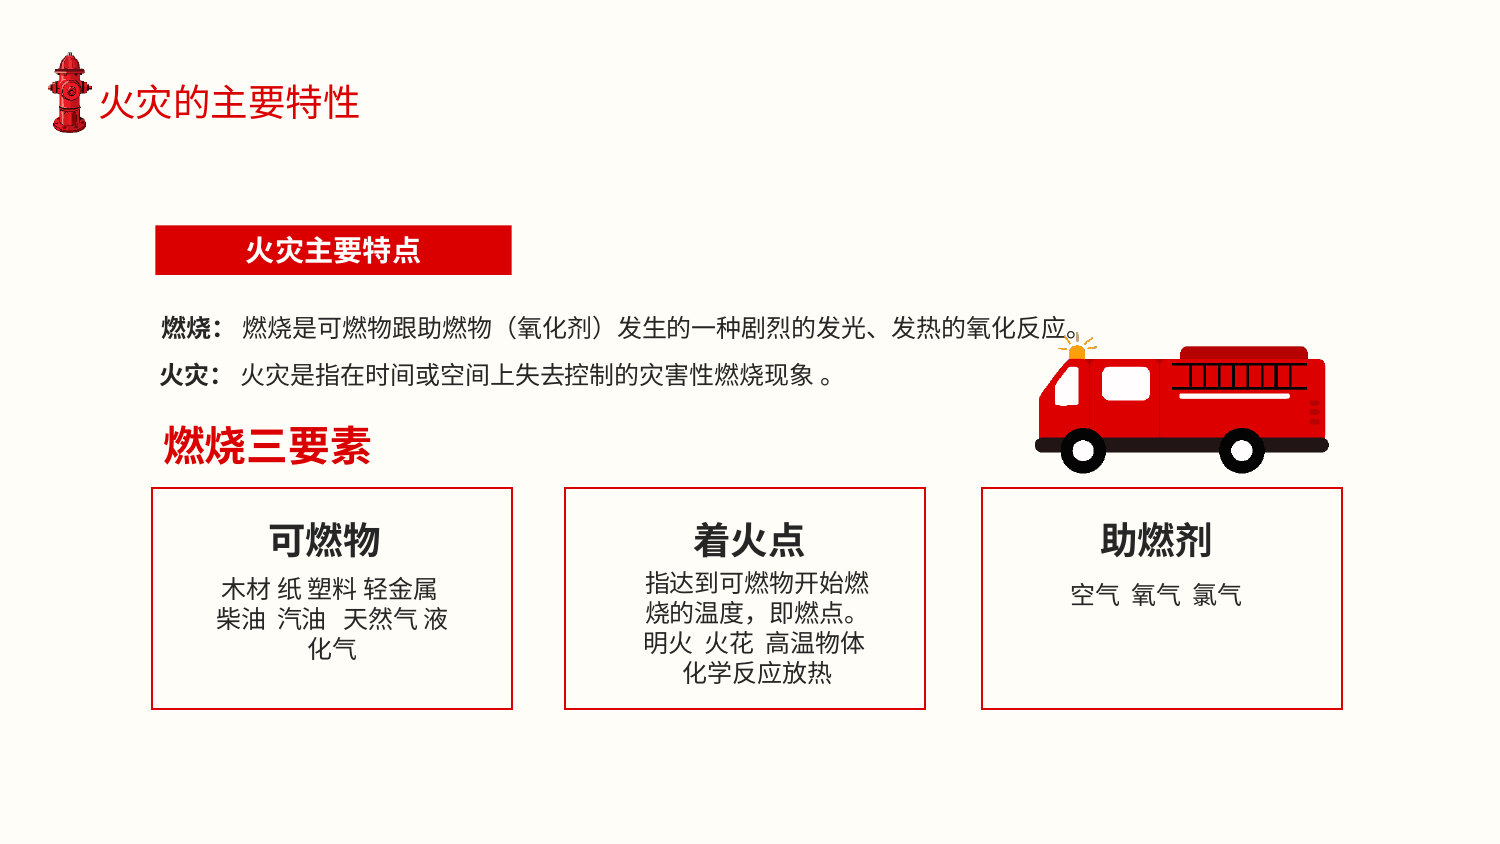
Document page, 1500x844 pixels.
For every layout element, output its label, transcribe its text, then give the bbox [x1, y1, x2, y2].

text_box 火灾： 火灾是指在时间或空间上失去控制的灾害性燃烧现象 。 [144, 337, 875, 398]
text_box [981, 487, 1343, 710]
picture [1003, 275, 1360, 530]
text_box [151, 487, 513, 710]
text_box 燃烧三要素 [148, 412, 413, 478]
text_box [564, 487, 926, 710]
picture [37, 46, 102, 137]
text_box 燃烧： 燃烧是可燃物跟助燃物（氧化剂）发生的一种剧烈的发光、发热的氧化反应。 [146, 275, 1003, 350]
text_box 火灾主要特点 [155, 225, 512, 275]
